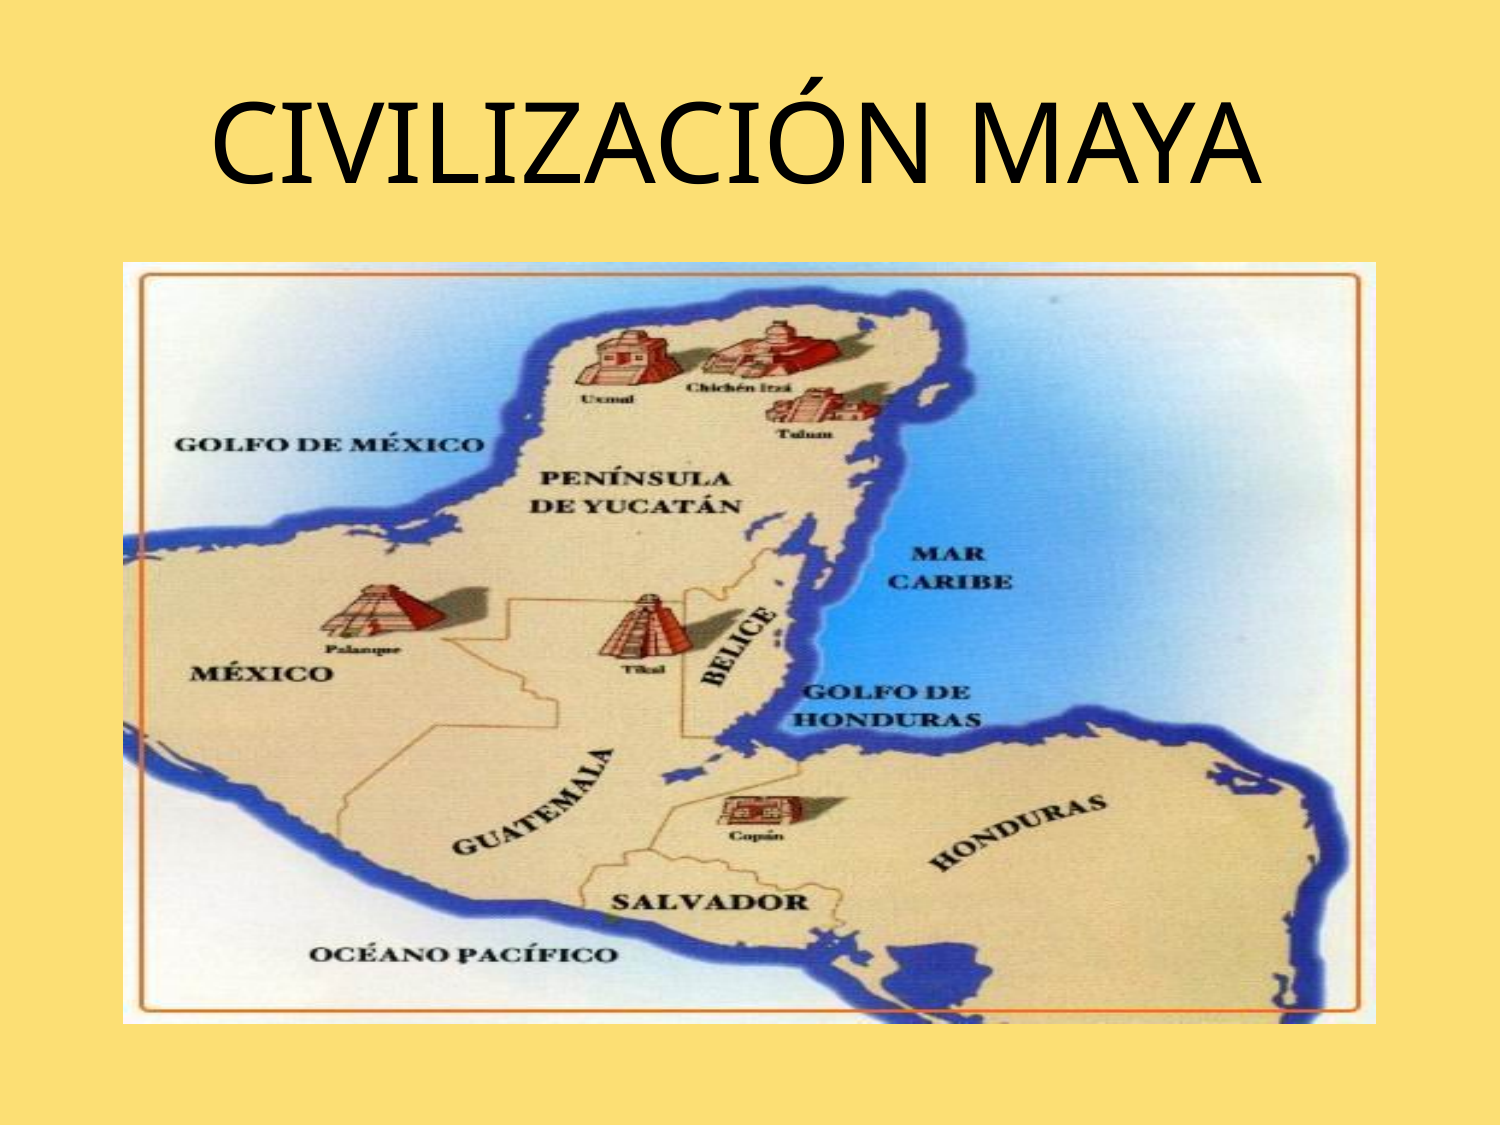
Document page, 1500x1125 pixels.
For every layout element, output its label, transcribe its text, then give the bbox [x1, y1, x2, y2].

title CIVILIZACIÓN MAYA [75, 45, 1425, 233]
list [123, 262, 1377, 1024]
